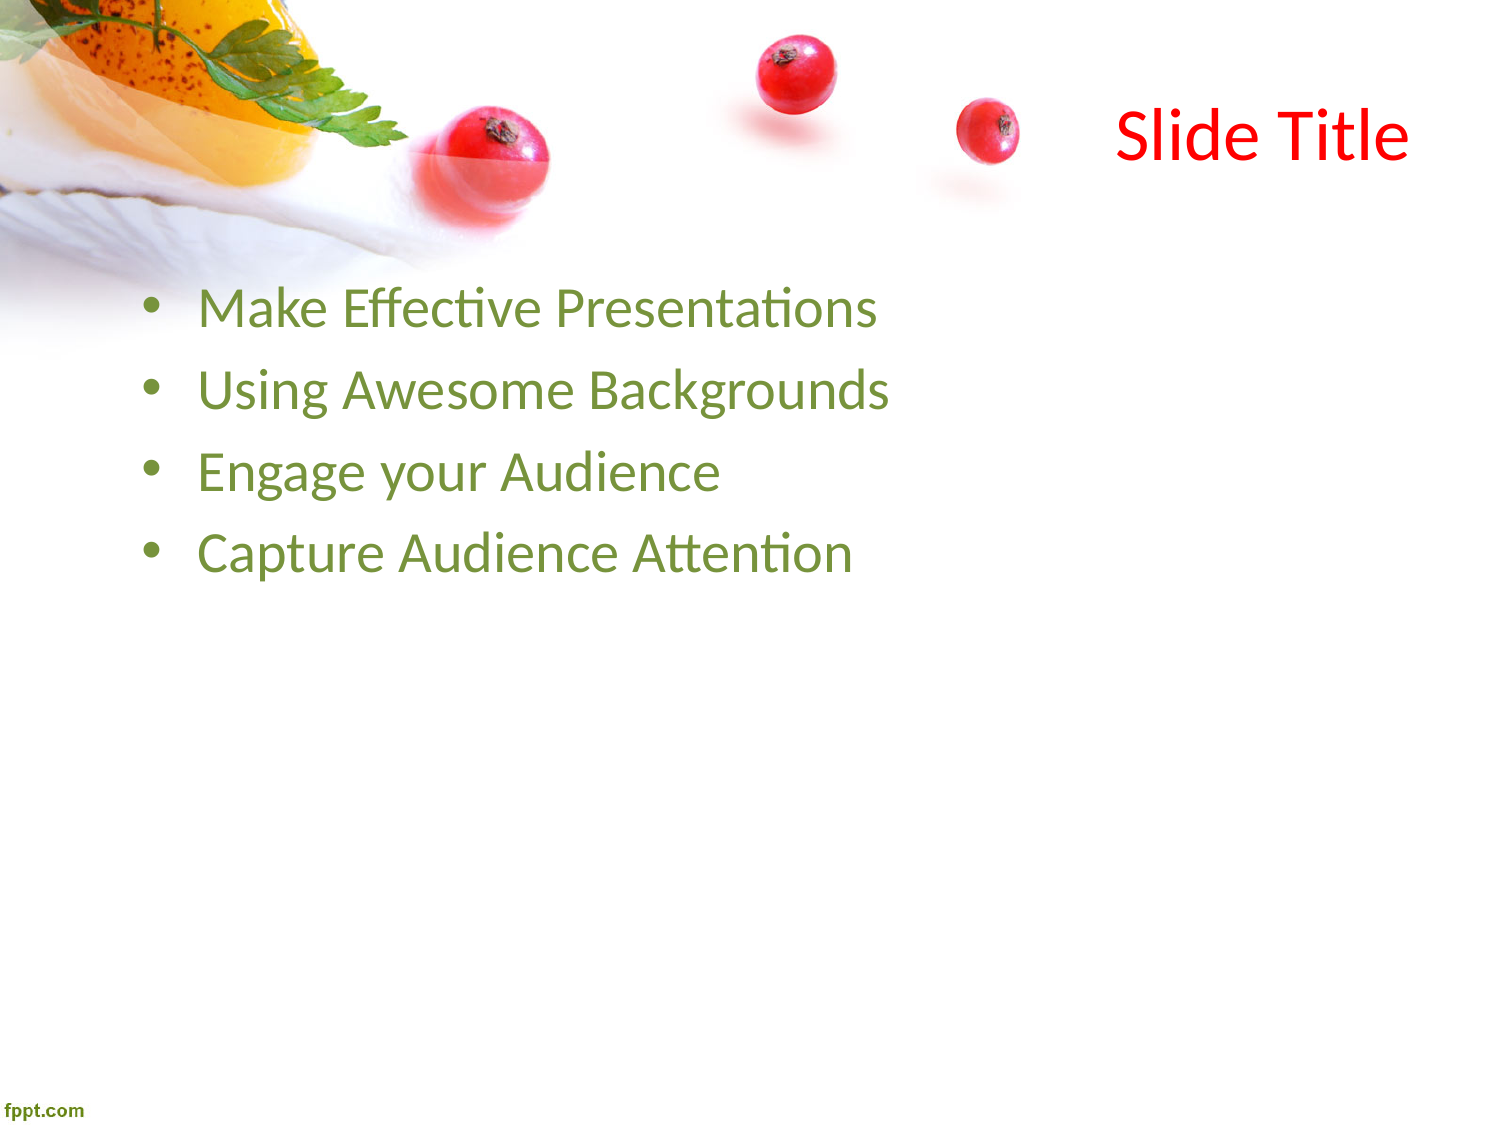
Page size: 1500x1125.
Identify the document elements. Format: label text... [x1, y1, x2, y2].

list Make Effective Presentations Using Awesome Backgrounds Engage your Audience Capture Audience Attention [126, 261, 1477, 1039]
picture [0, 0, 1500, 1125]
title Slide Title [126, 36, 1427, 224]
